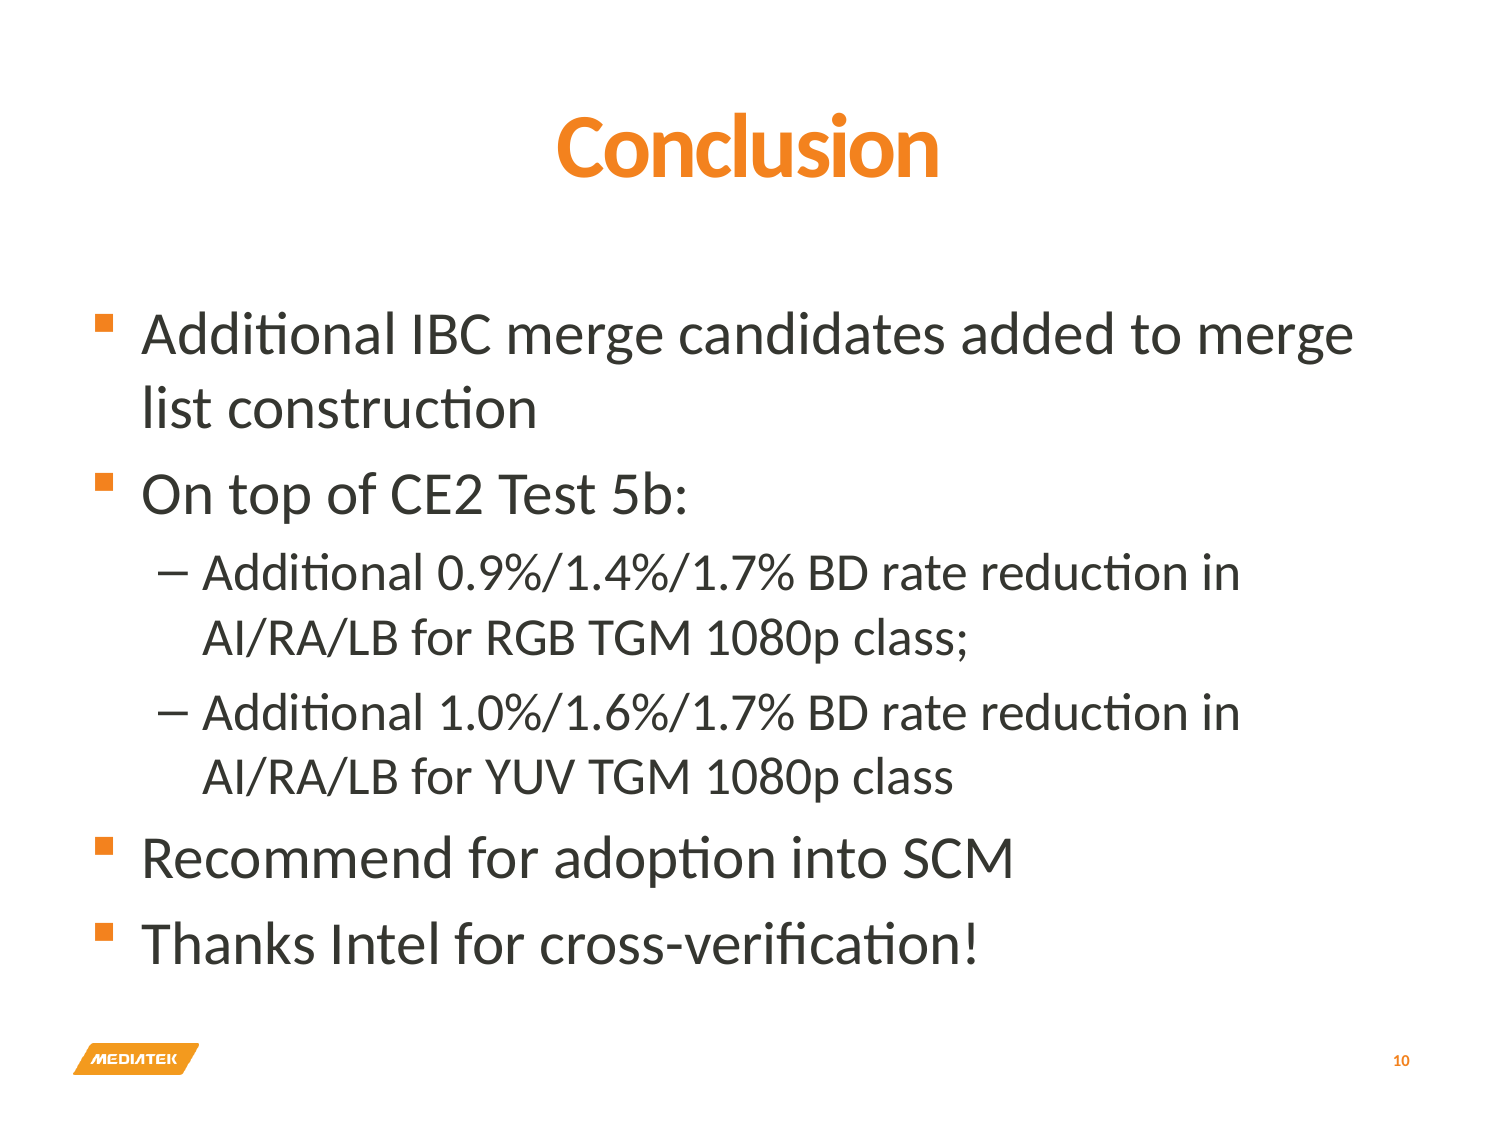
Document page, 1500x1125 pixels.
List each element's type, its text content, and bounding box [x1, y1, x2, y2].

title Conclusion [75, 99, 1425, 286]
slide_number 10 [1251, 1029, 1425, 1090]
list Additional IBC merge candidates added to merge list construction On top of CE2 Test 5b: Additional 0.9%/1.4%/1.7% BD rate reduction in AI/RA/LB for RGB TGM 1080p class; Additional 1.0%/1.6%/1.7% BD rate reduction in AI/RA/LB for YUV TGM 1080p class Recommend for adoption into SCM Thanks Intel for cross-verification! [75, 286, 1425, 990]
picture [73, 1043, 199, 1075]
